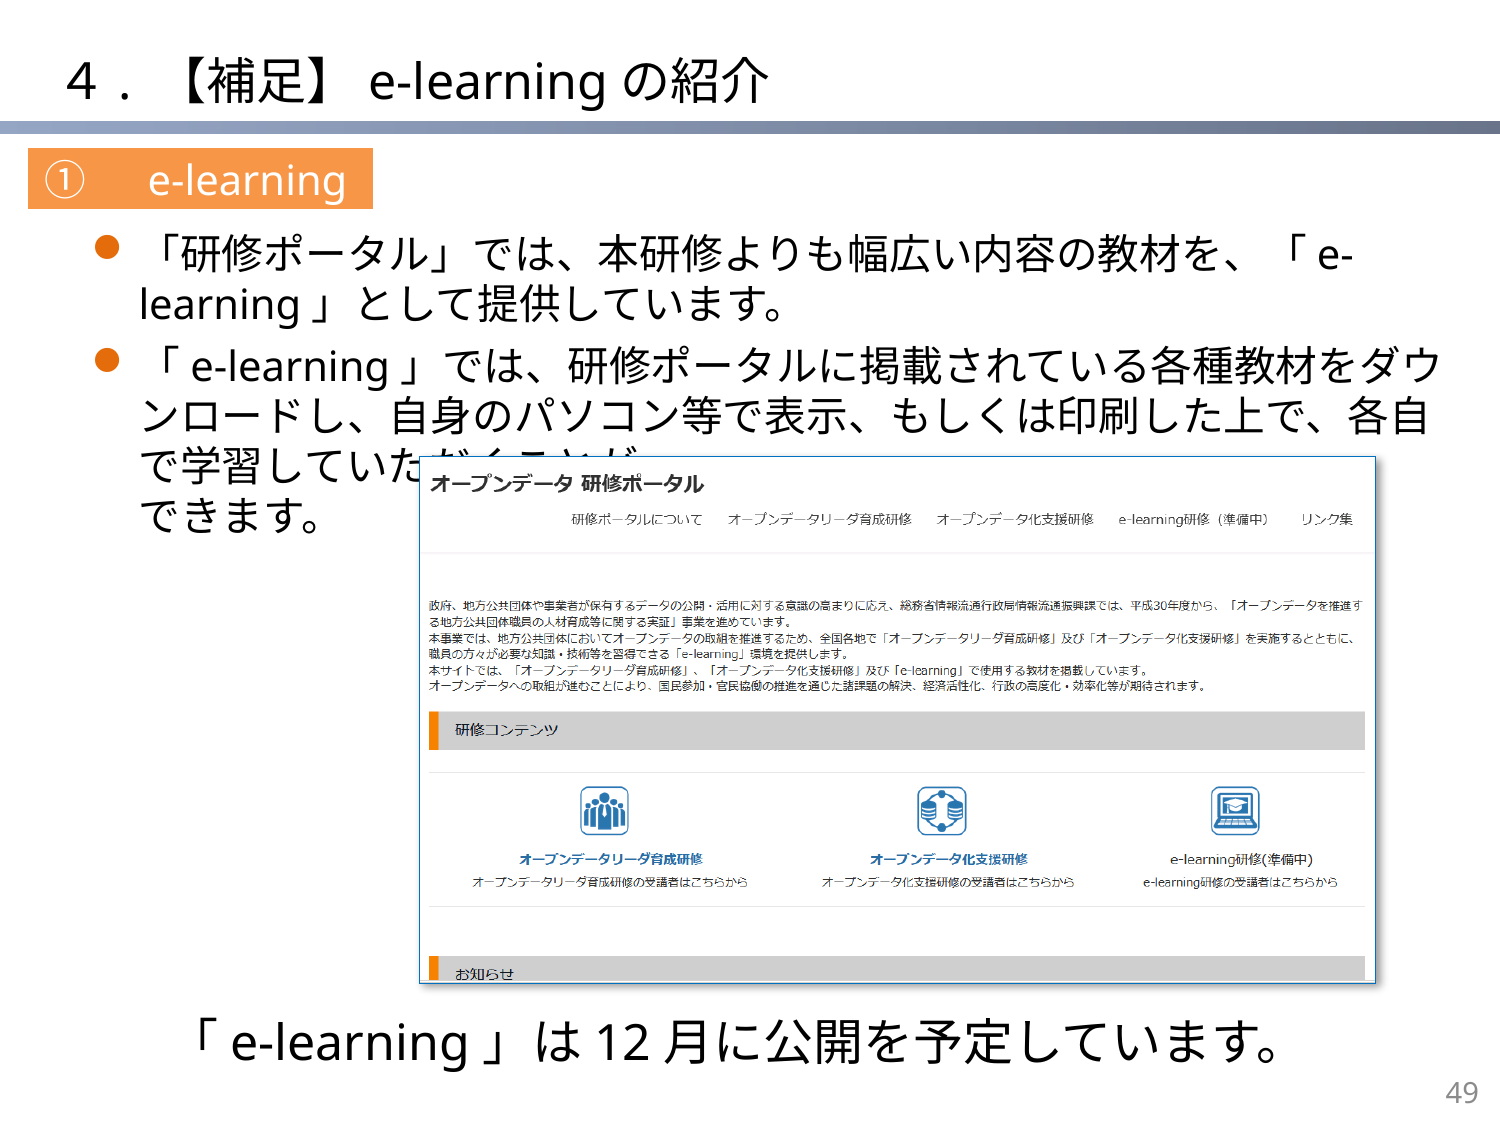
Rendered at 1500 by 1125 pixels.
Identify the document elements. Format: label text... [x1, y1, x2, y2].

text_box 「研修ポータル」では、本研修よりも幅広い内容の教材を、「e-learning」として提供しています。 「e-learning」では、研修ポータルに掲載されている各種教材をダウンロードし、自身のパソコン等で表示、もしくは印刷した上で、各自で学習していただくことが できます。 [76, 219, 1472, 587]
text_box ① e-learning [28, 148, 373, 209]
title ４. 【補足】e-learningの紹介 [41, 48, 1459, 119]
slide_number 48 [1411, 1083, 1495, 1118]
picture [419, 456, 1376, 984]
text_box 「e-learning」は12月に公開を予定しています。 [152, 998, 1500, 1083]
